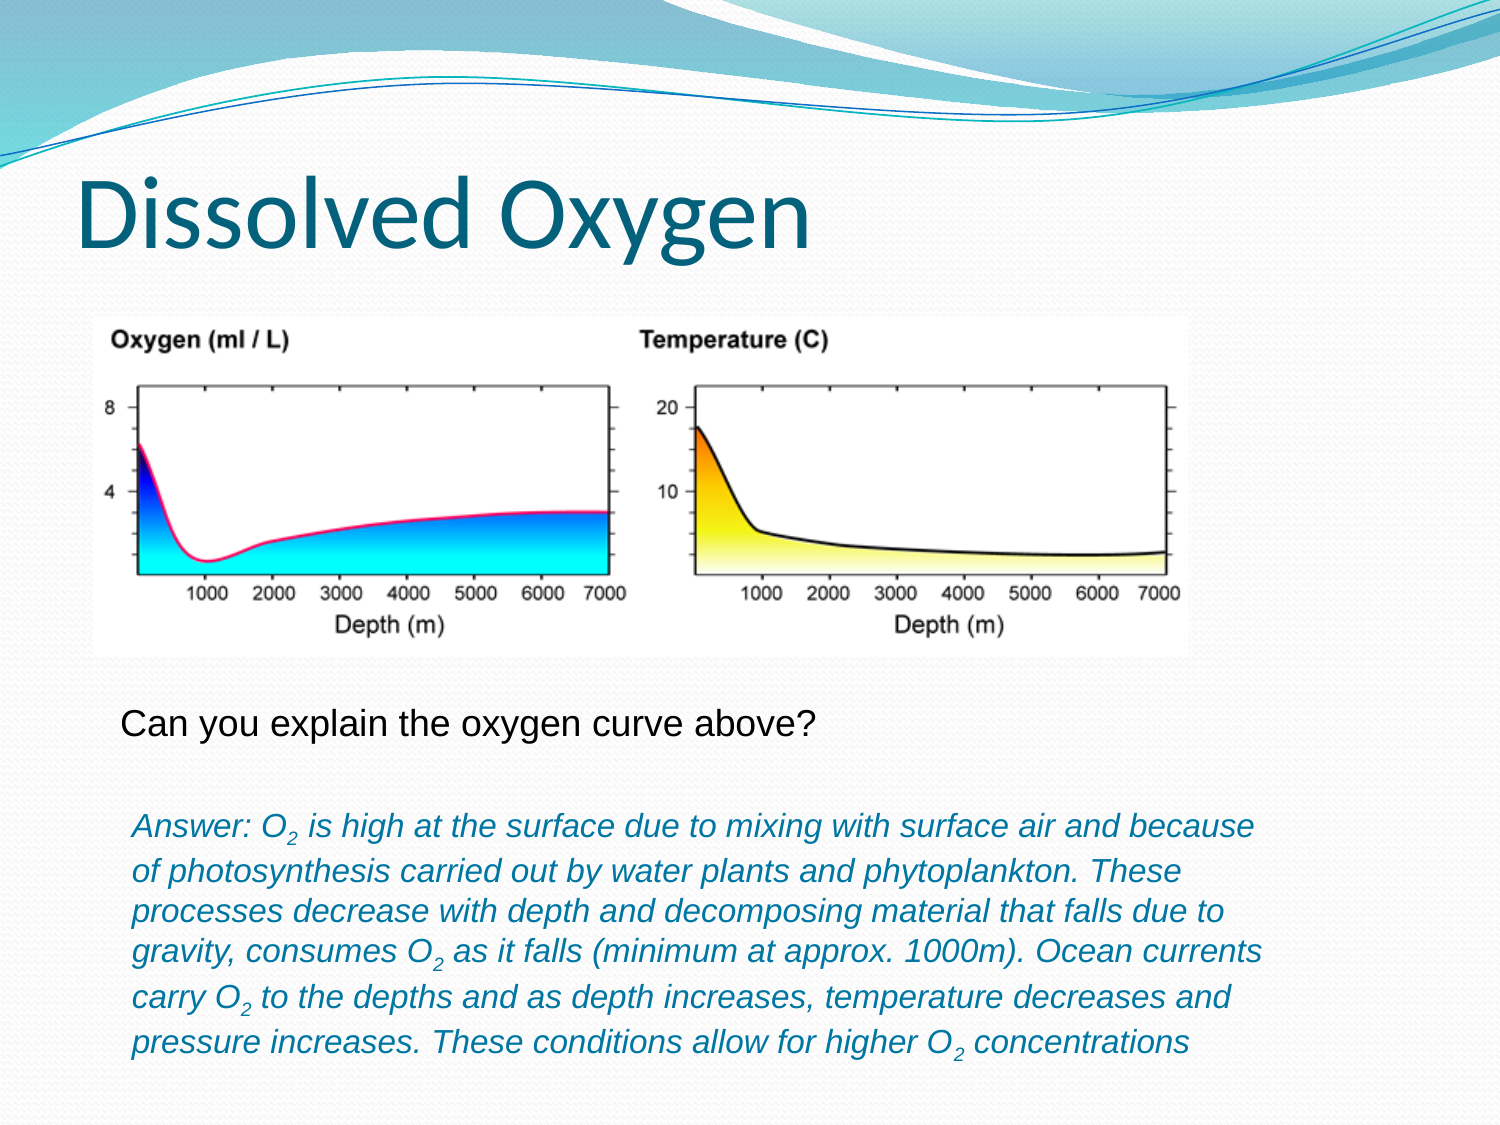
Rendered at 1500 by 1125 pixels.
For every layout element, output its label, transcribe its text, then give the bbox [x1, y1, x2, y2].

title Dissolved Oxygen [74, 115, 1438, 270]
picture [93, 316, 1188, 658]
text_box Answer: O2 is high at the surface due to mixing with surface air and because of photosynthesis carried out by water plants and phytoplankton. These processes decrease with depth and decomposing material that falls due to gravity, consumes O2 as it falls (minimum at approx. 1000m). Ocean currents carry O2 to the depths and as depth increases, temperature decreases and pressure increases. These conditions allow for higher O2 concentrations [117, 796, 1301, 1074]
text_box Can you explain the oxygen curve above? [105, 691, 868, 752]
